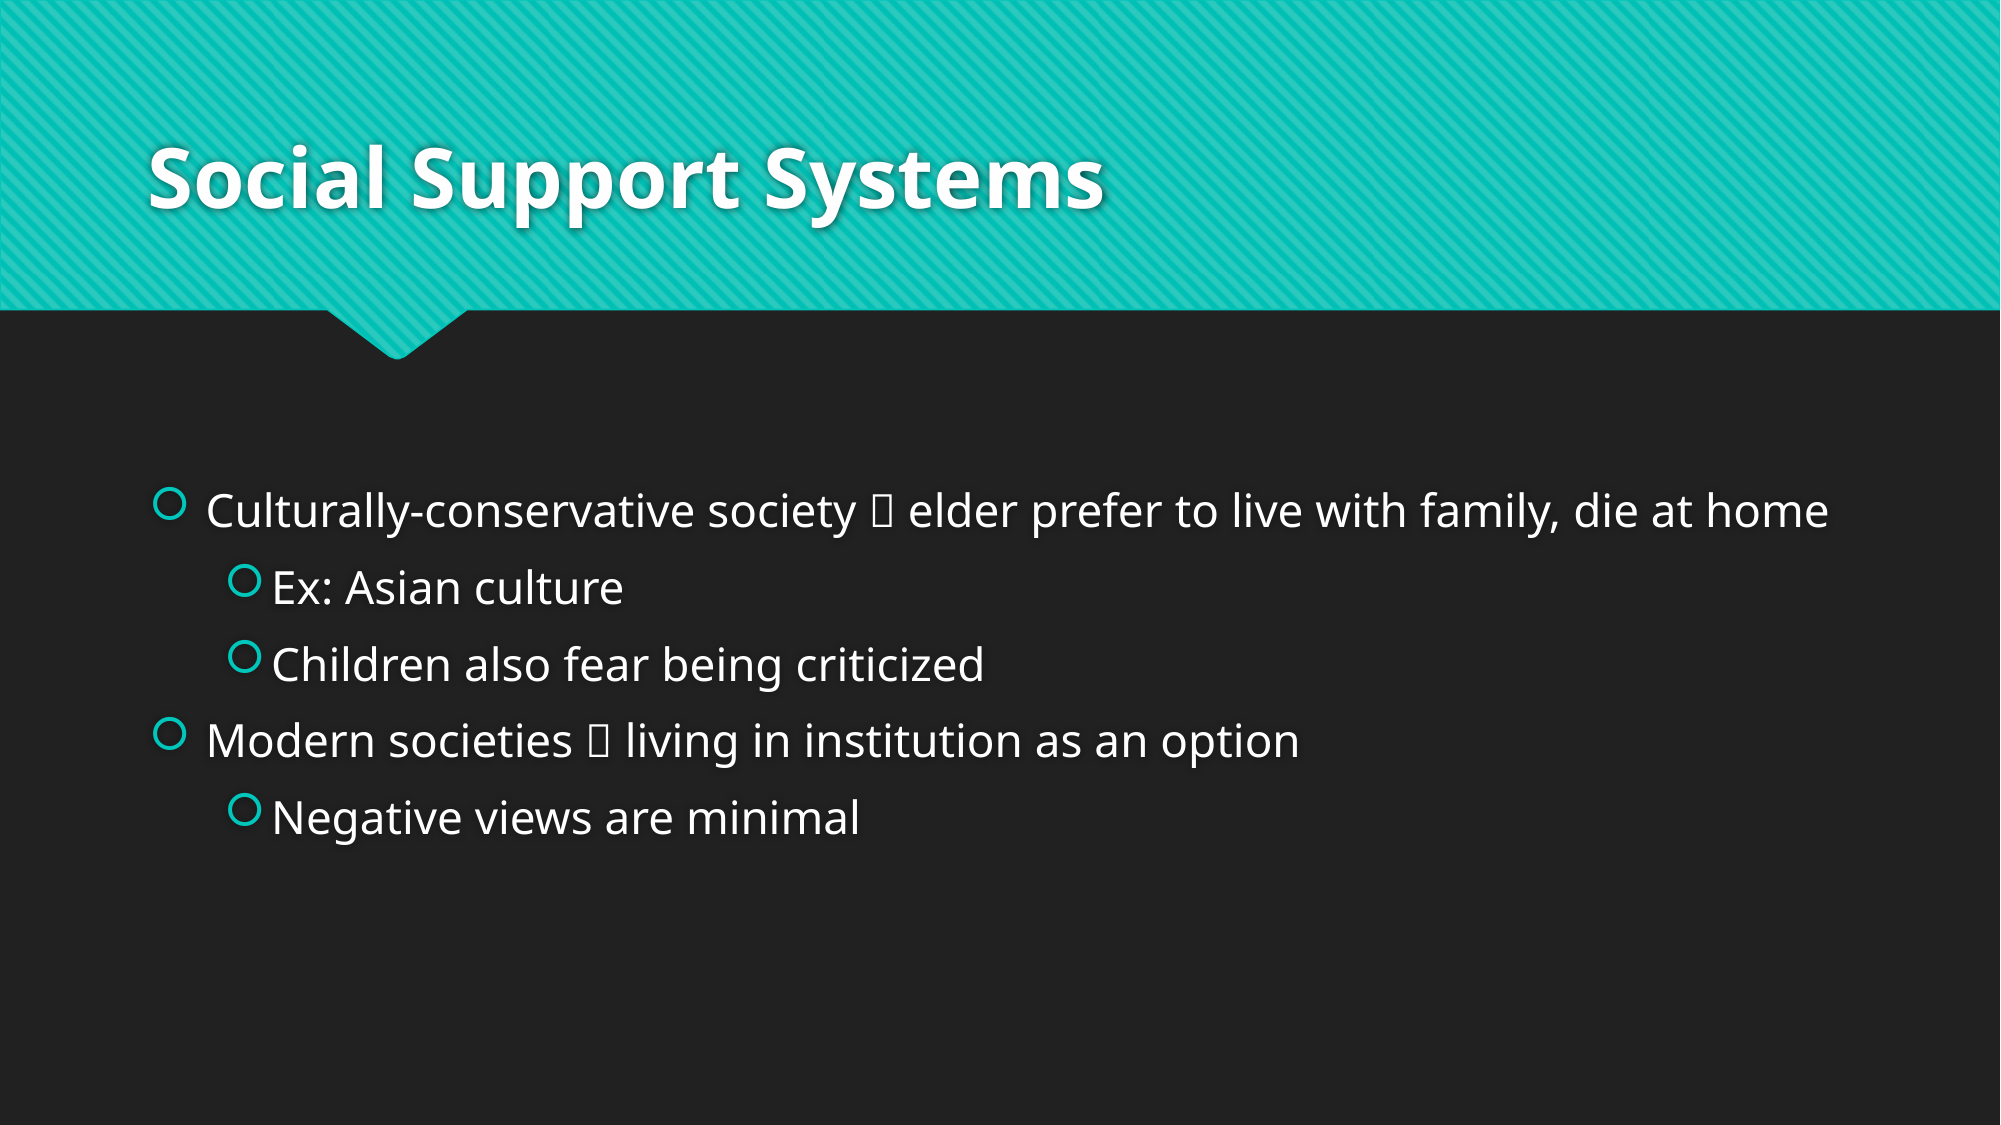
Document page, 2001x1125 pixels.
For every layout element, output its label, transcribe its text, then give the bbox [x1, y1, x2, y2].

title Social Support Systems [132, 73, 1868, 233]
list Culturally-conservative society  elder prefer to live with family, die at home Ex: Asian culture Children also fear being criticized Modern societies  living in institution as an option Negative views are minimal [134, 364, 1866, 962]
